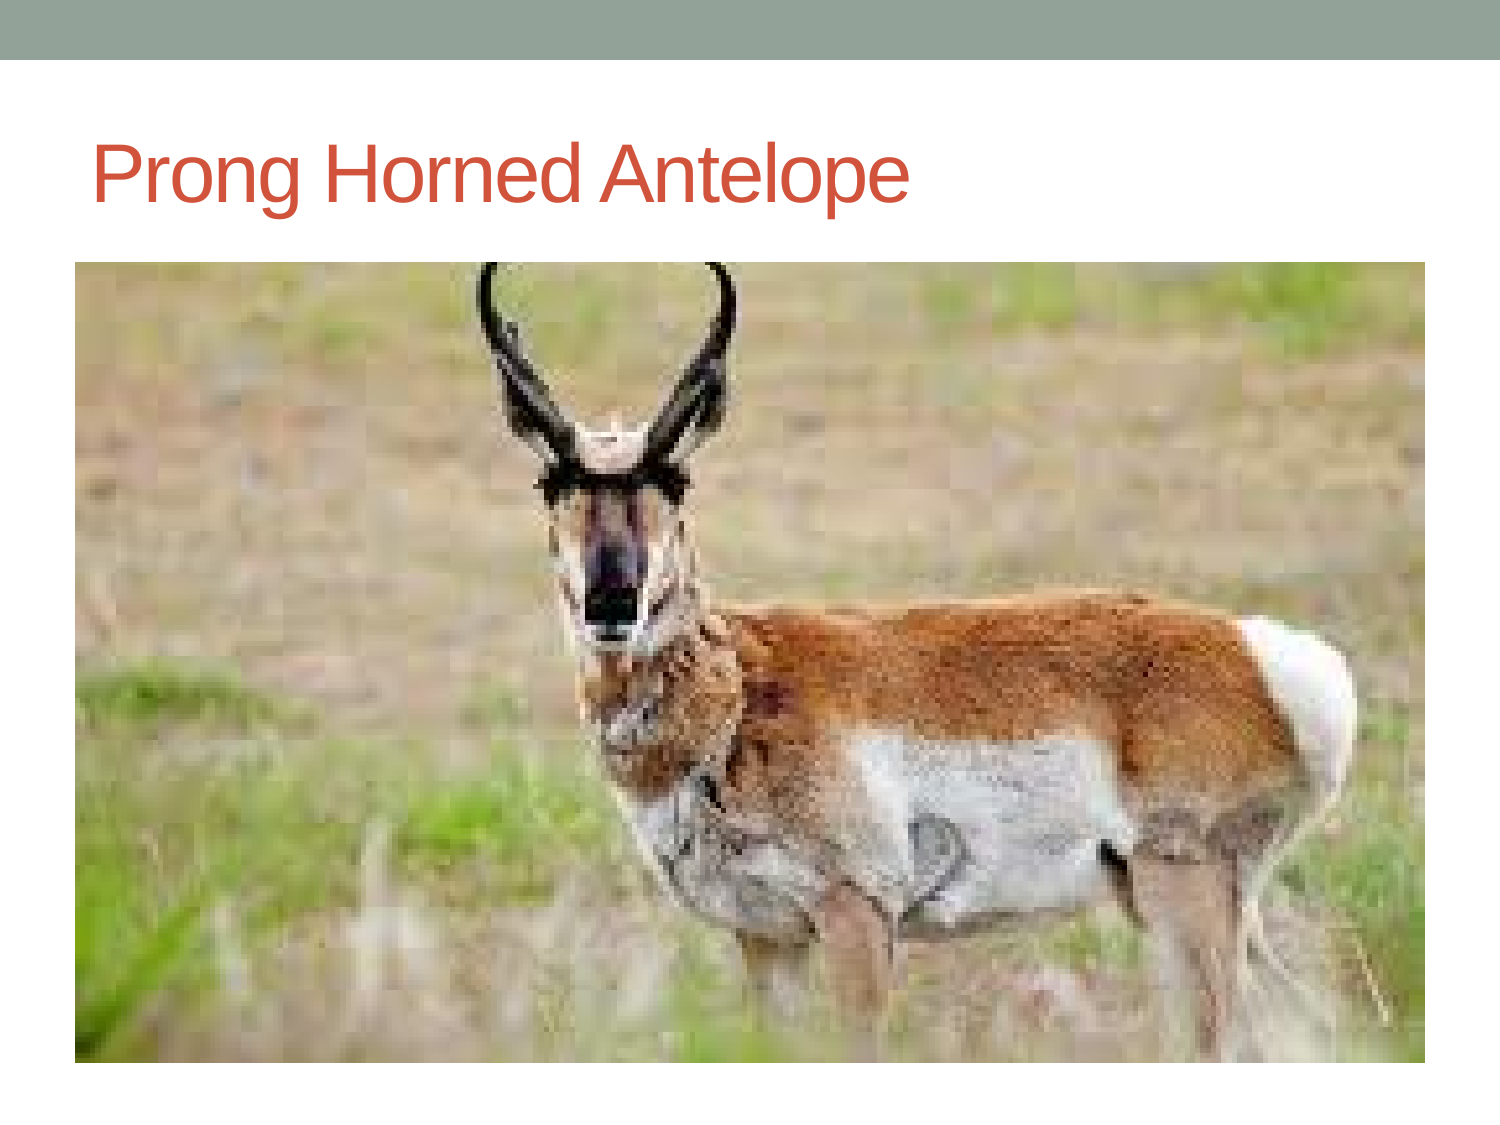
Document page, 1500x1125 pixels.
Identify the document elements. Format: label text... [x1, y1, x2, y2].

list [74, 262, 1426, 1063]
title Prong Horned Antelope [75, 87, 1425, 250]
